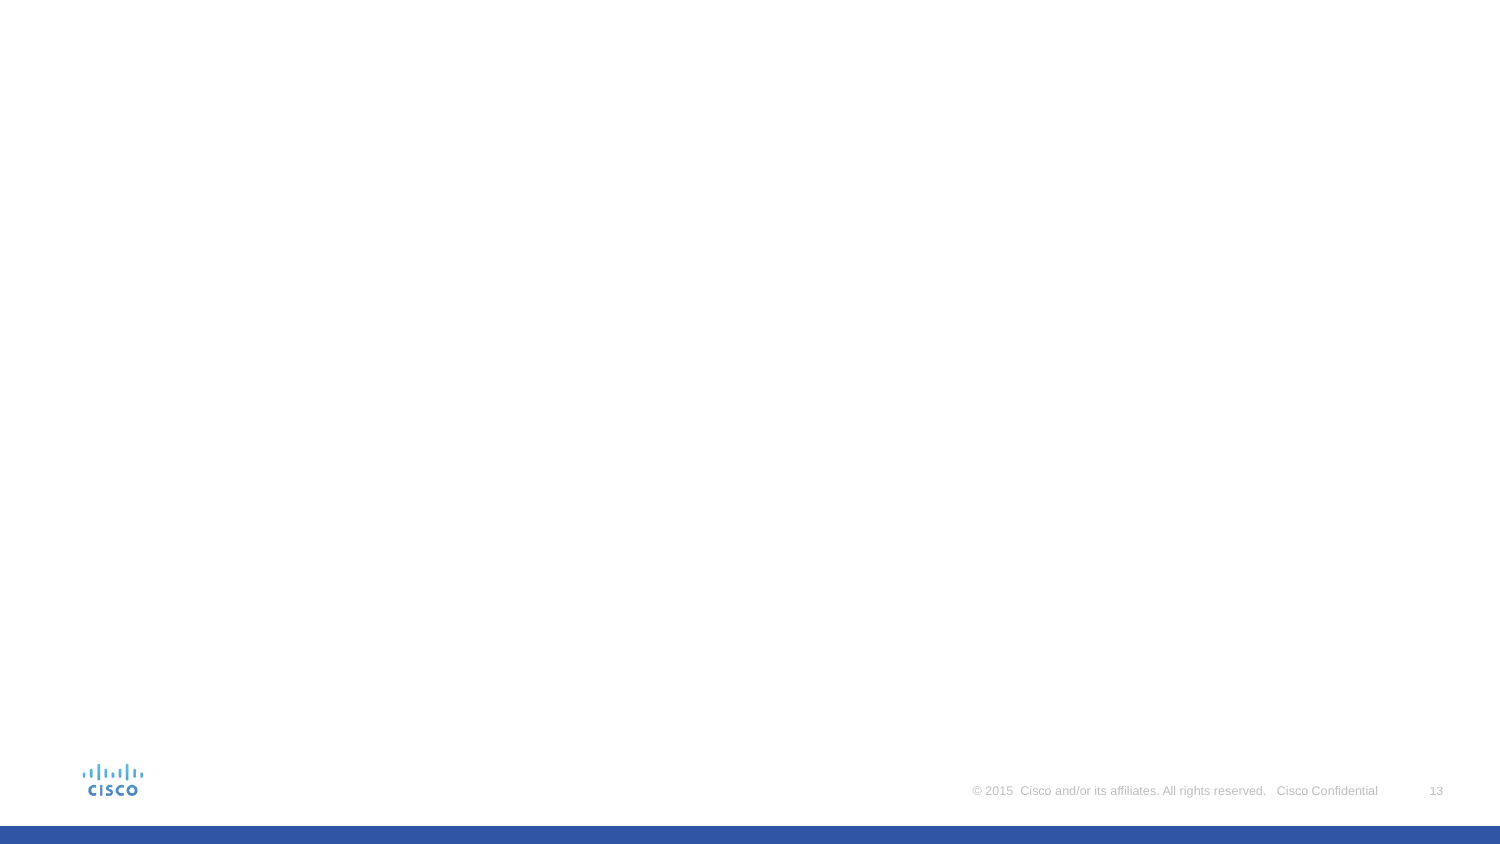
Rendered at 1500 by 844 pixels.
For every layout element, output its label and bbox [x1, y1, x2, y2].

picture [77, 758, 149, 803]
